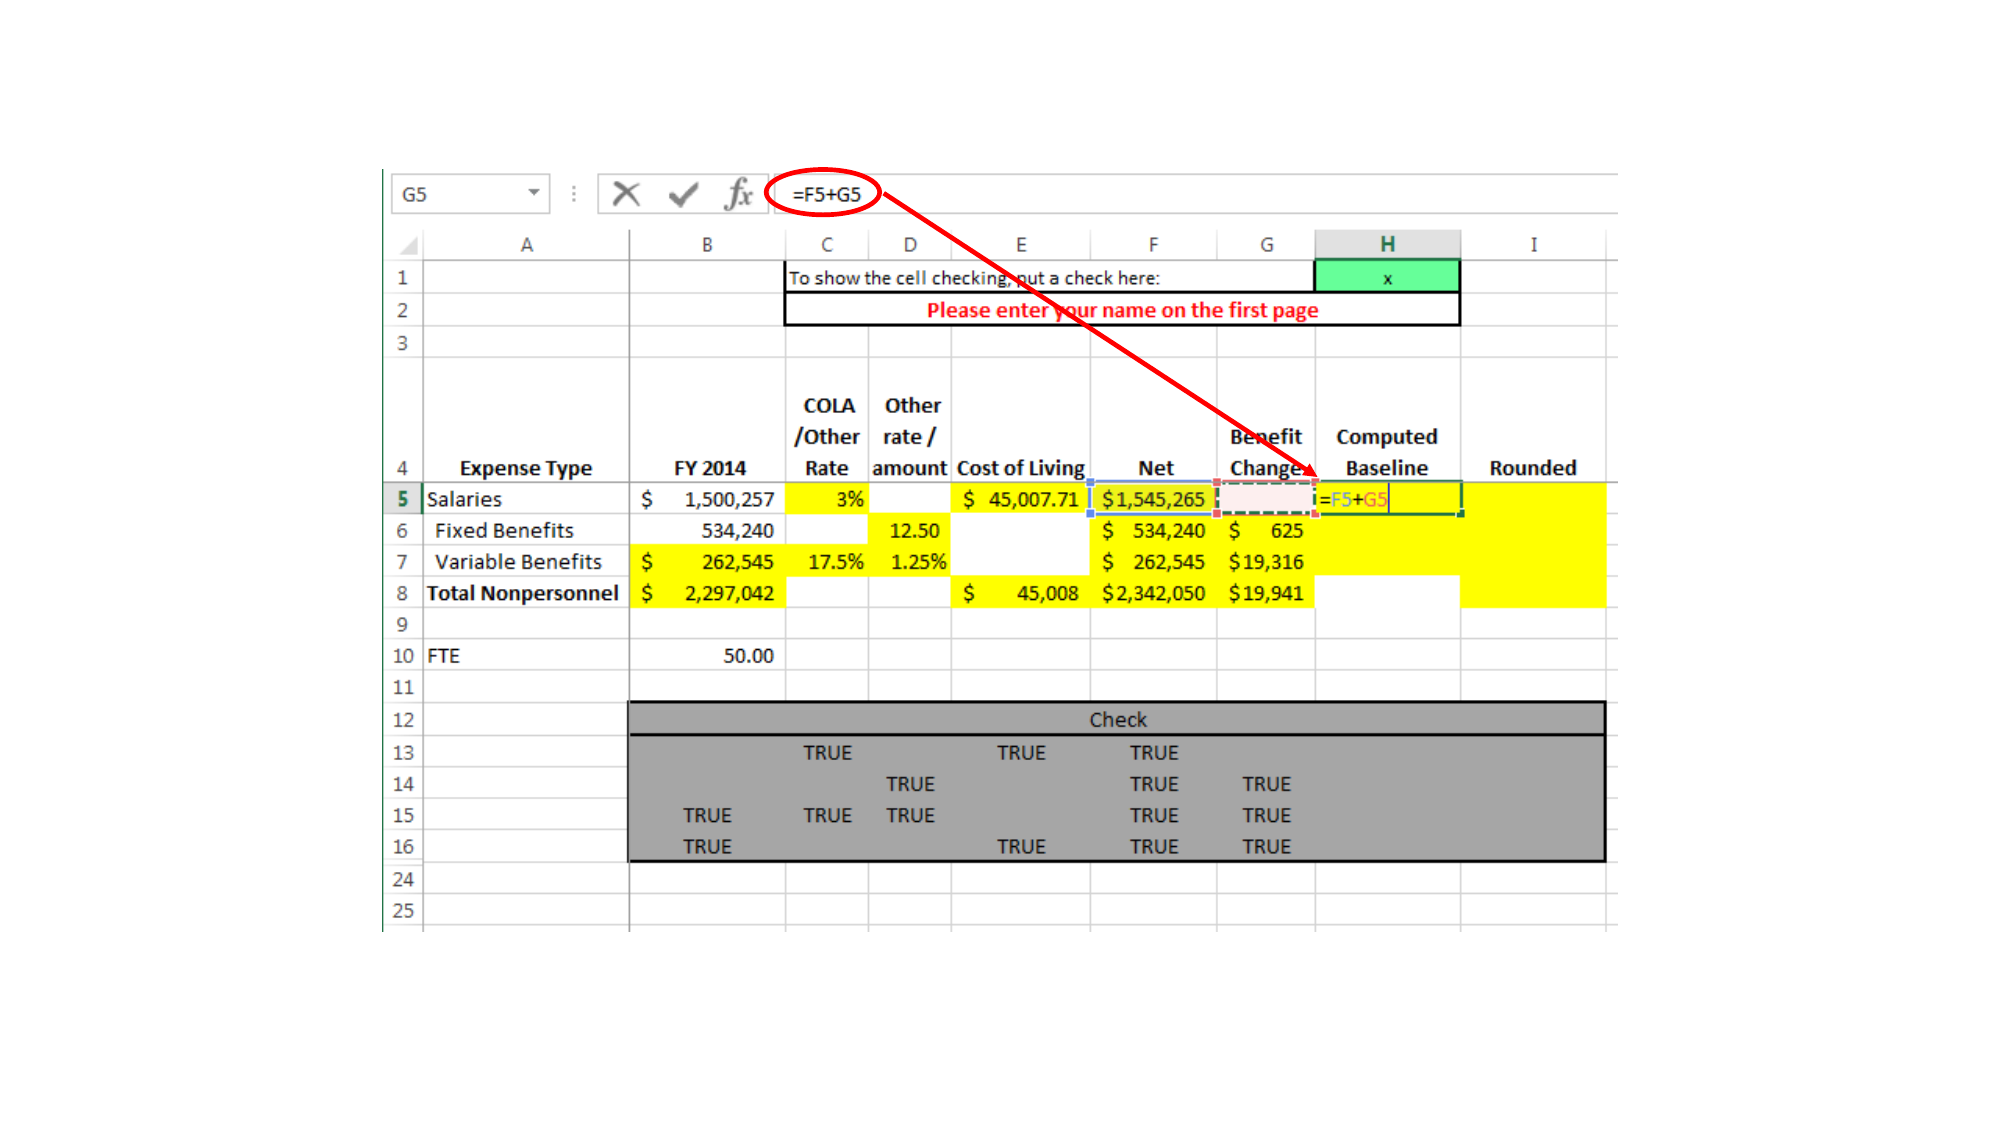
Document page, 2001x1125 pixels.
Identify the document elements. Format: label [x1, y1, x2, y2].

text_box [883, 193, 1318, 477]
list [381, 169, 1618, 932]
